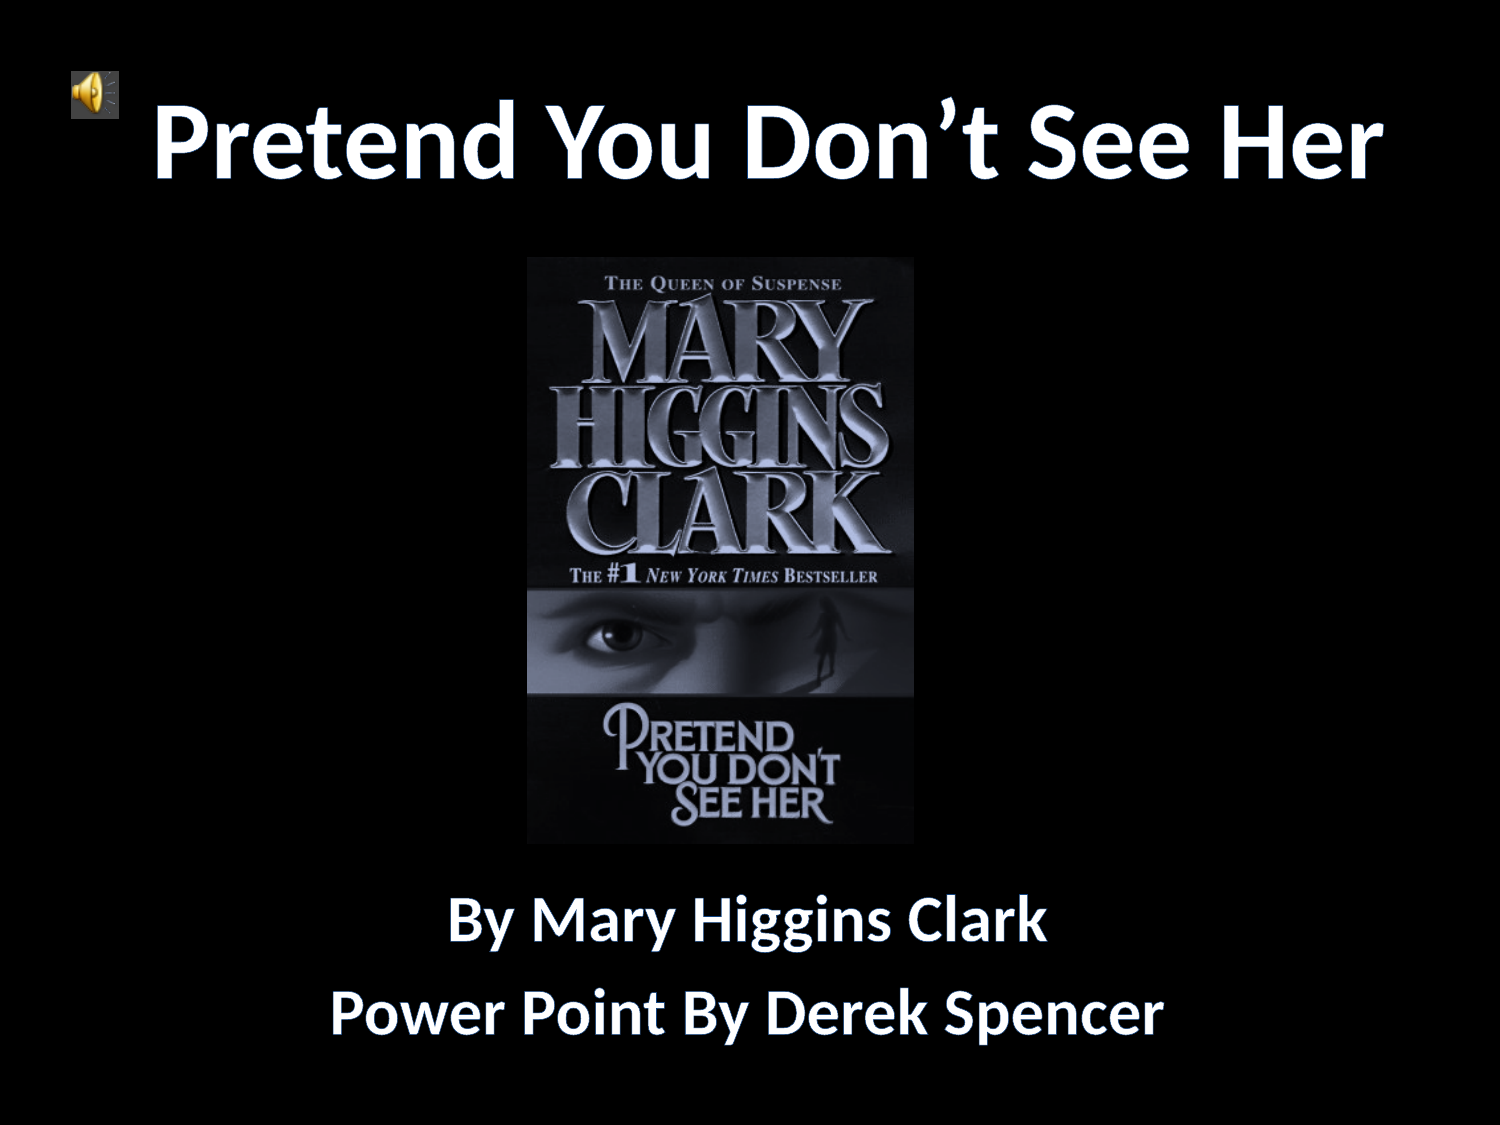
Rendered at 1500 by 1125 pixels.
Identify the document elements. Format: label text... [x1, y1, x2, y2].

subtitle By Mary Higgins Clark Power Point By Derek Spencer [222, 867, 1273, 1085]
text_box Pretend You Don’t See Her [117, 58, 1421, 209]
picture [70, 70, 121, 121]
picture [527, 257, 915, 844]
